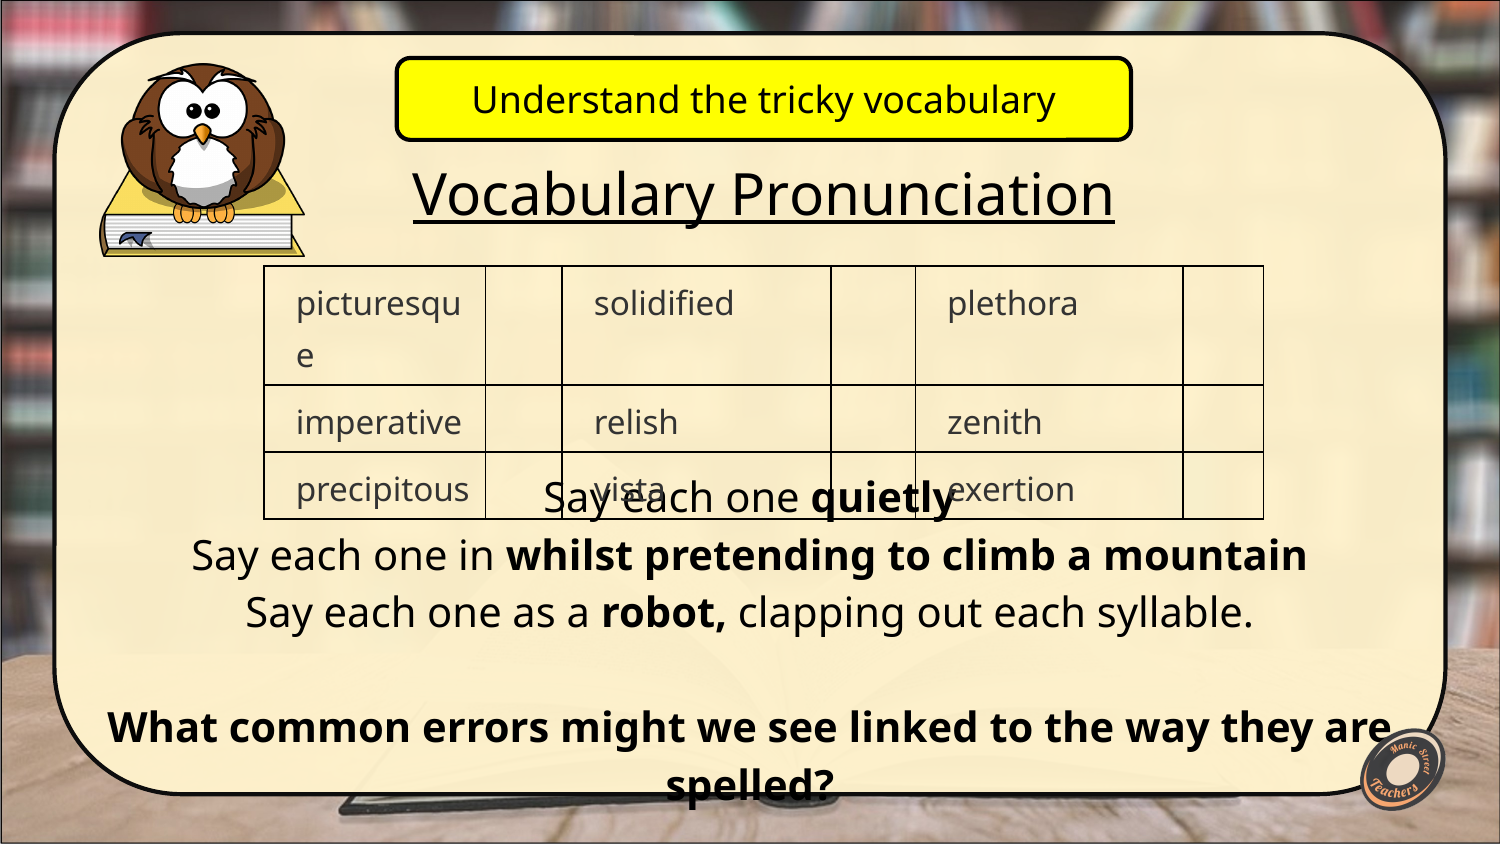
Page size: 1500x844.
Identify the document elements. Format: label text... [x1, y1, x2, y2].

table_header [832, 267, 915, 384]
table_cell vista [563, 453, 830, 518]
table_cell zenith [916, 386, 1182, 451]
table_header [486, 267, 561, 384]
text_box Understand the tricky vocabulary [394, 55, 1134, 142]
table_header [1184, 267, 1263, 384]
table_cell [486, 453, 561, 518]
table_cell [832, 453, 915, 518]
table_cell [1184, 386, 1263, 451]
title Vocabulary Pronunciation [322, 141, 1206, 252]
table_cell relish [563, 386, 830, 451]
table_cell [486, 386, 561, 451]
table_cell [832, 386, 915, 451]
text_box [52, 31, 1448, 448]
table_cell precipitous [265, 453, 485, 518]
table_header plethora [916, 267, 1182, 384]
picture [0, 0, 1500, 844]
table_cell exertion [916, 453, 1182, 518]
list Say each one quietly Say each one in whilst pretending to climb a mountain Say each one as a robot, clapping out each syllable. What common errors might we see linked to the way they are spelled? [38, 448, 1462, 808]
table_header solidified [563, 267, 830, 384]
table_header picturesque [265, 267, 485, 384]
table_cell [1184, 453, 1263, 518]
table_cell imperative [265, 386, 485, 451]
